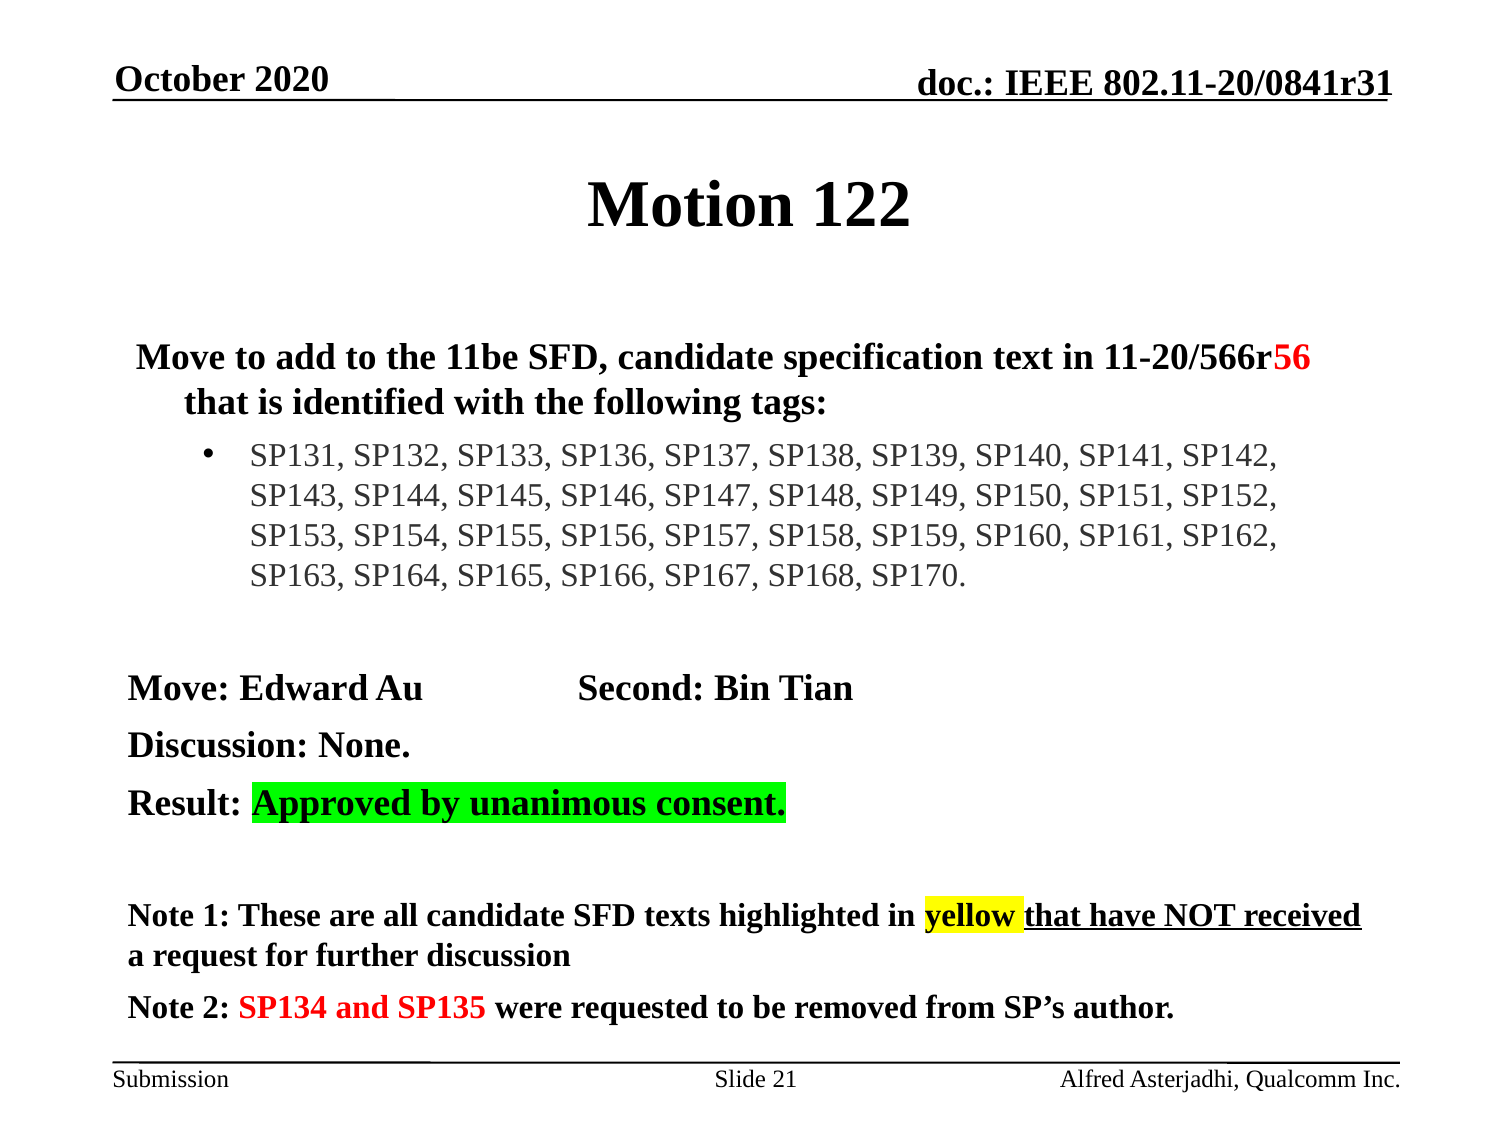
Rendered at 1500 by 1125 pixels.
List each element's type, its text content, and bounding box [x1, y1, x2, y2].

title Motion 122 [112, 112, 1388, 288]
footer Alfred Asterjadhi, Qualcomm Inc. [878, 1061, 1402, 1093]
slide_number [114, 54, 423, 100]
slide_number Slide 21 [712, 1061, 800, 1123]
list Move to add to the 11be SFD, candidate specification text in 11-20/566r56 that is identified with the following tags: SP131, SP132, SP133, SP136, SP137, SP138, SP139, SP140, SP141, SP142, SP143, SP144, SP145, SP146, SP147, SP148, SP149, SP150, SP151, SP152, SP153, SP154, SP155, SP156, SP157, SP158, SP159, SP160, SP161, SP162, SP163, SP164, SP165, SP166, SP167, SP168, SP170. Move: Edward Au Second: Bin Tian Discussion: None. Result: Approved by unanimous consent. Note 1: These are all candidate SFD texts highlighted in yellow that have NOT received a request for further discussion Note 2: SP134 and SP135 were requested to be removed from SP’s author. [112, 324, 1388, 1063]
